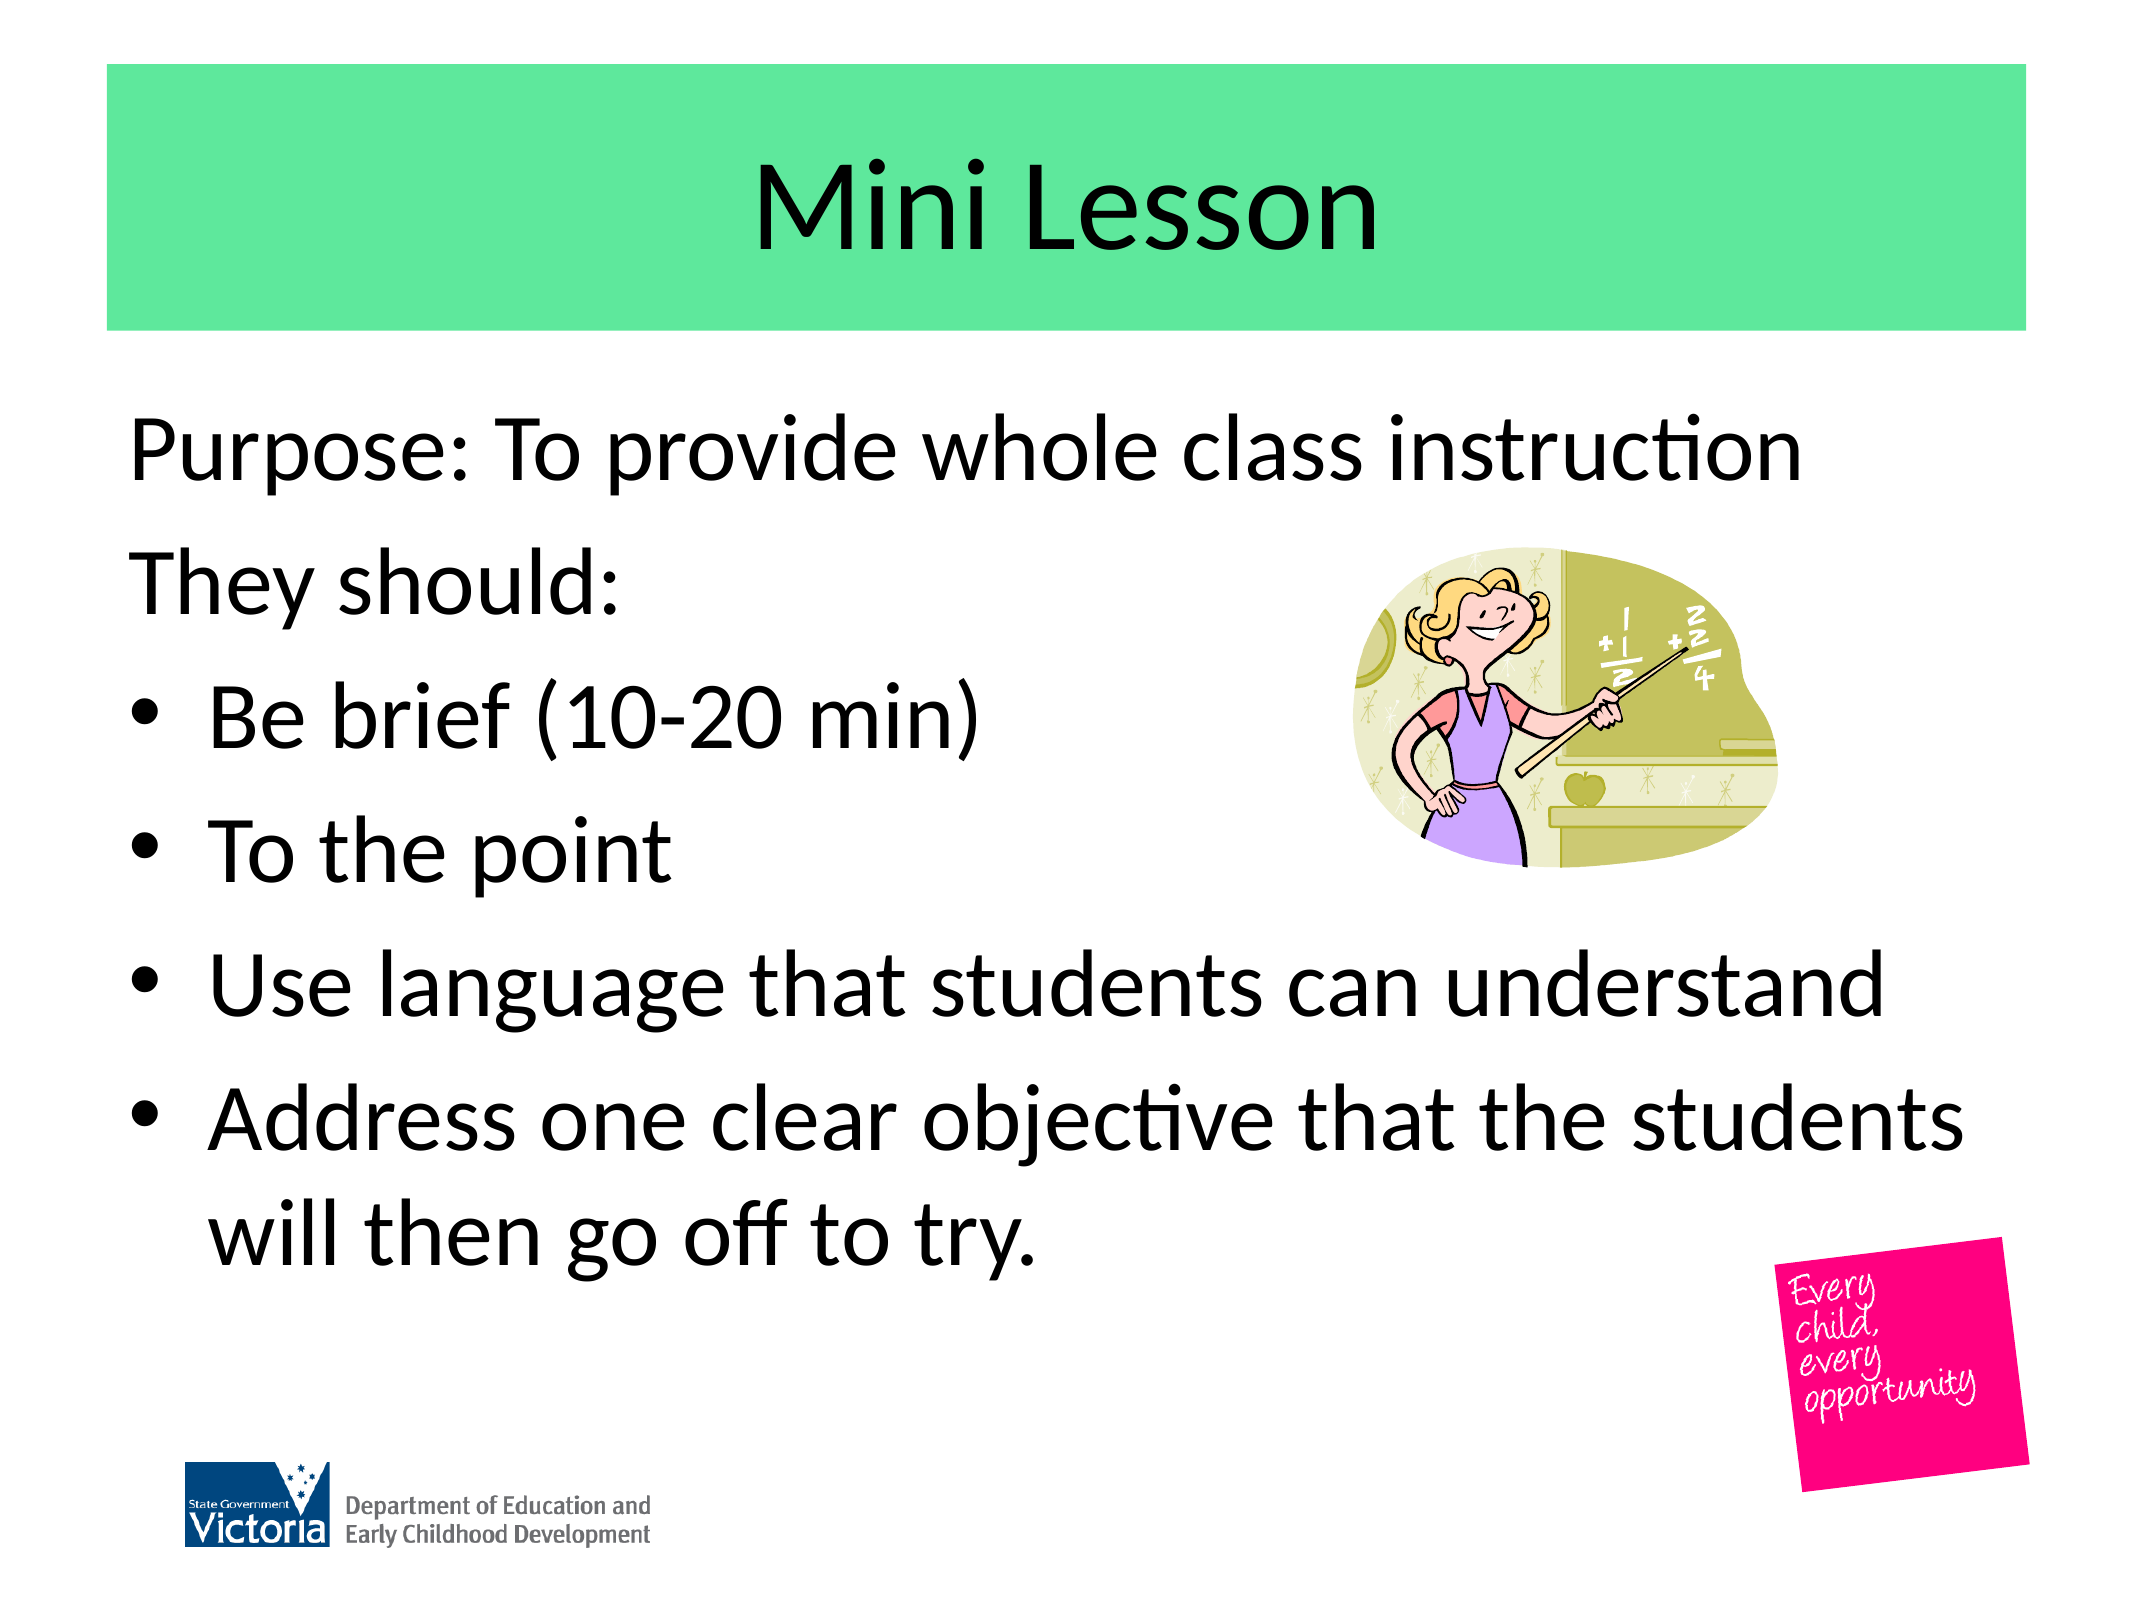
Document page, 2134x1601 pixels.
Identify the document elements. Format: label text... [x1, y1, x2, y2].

title Mini Lesson [106, 63, 2027, 331]
picture [185, 1462, 650, 1548]
picture [1795, 1430, 2030, 1493]
picture [1347, 542, 1784, 873]
list Purpose: To provide whole class instruction They should: Be brief (10-20 min) To the point Use language that students can understand Address one clear objective that the students will then go off to try. [106, 373, 2027, 1430]
